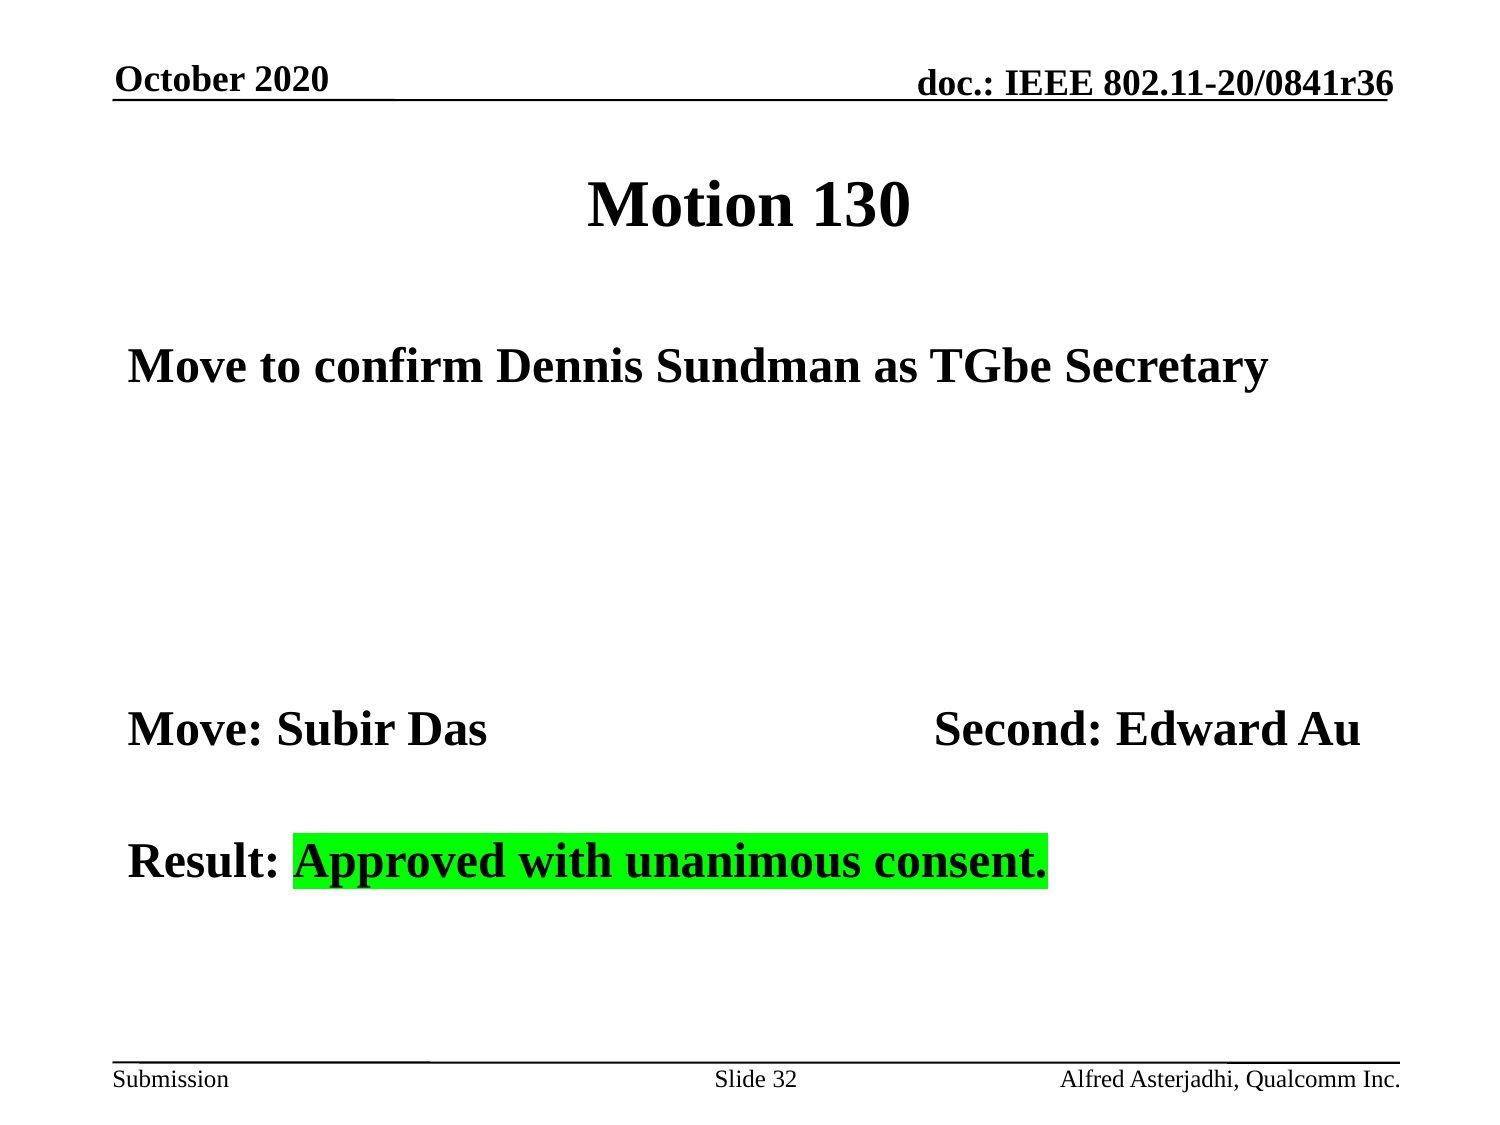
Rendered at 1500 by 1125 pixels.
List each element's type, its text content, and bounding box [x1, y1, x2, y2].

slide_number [114, 54, 423, 100]
title Motion 130 [112, 112, 1388, 288]
slide_number Slide 32 [712, 1061, 800, 1123]
list Move to confirm Dennis Sundman as TGbe Secretary Move: Subir Das Second: Edward Au Result: Approved with unanimous consent. [112, 324, 1388, 1000]
footer Alfred Asterjadhi, Qualcomm Inc. [878, 1061, 1402, 1093]
